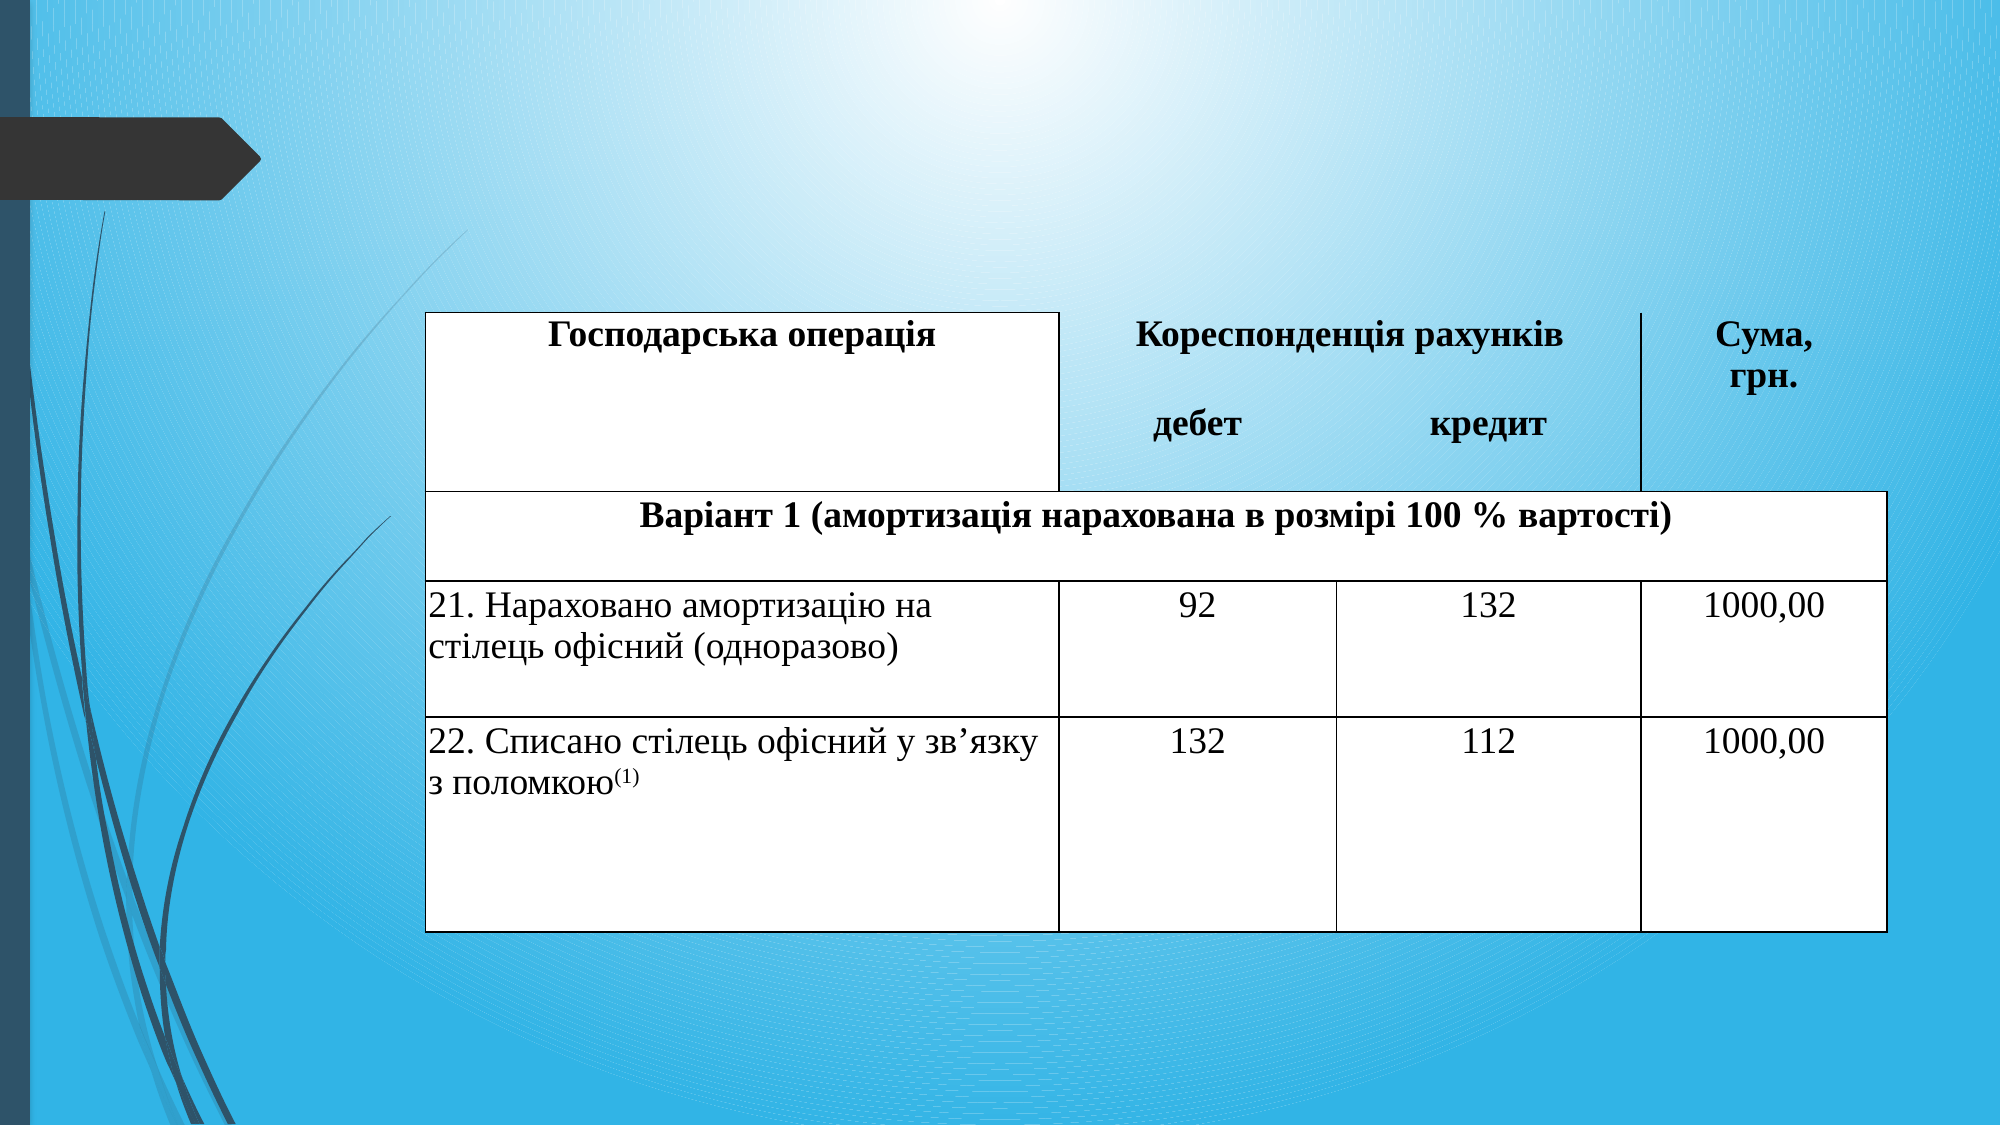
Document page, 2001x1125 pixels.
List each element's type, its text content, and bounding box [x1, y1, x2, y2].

table_cell 1000,00 [1642, 582, 1886, 716]
table_cell дебет [1060, 402, 1336, 491]
table_cell кредит [1336, 402, 1640, 491]
table_cell 132 [1060, 718, 1336, 931]
table_cell 132 [1337, 582, 1640, 716]
table_header Господарська операція [426, 313, 1058, 491]
table_header Кореспонденція рахунків [1060, 313, 1640, 402]
table_header Сума, грн. [1642, 313, 1887, 491]
table_cell 92 [1060, 582, 1336, 716]
table_cell 1000,00 [1642, 718, 1886, 931]
table_cell 112 [1337, 718, 1640, 931]
table_cell 22. Списано стілець офісний у зв’язку з поломкою(1) [426, 718, 1058, 931]
table_cell 21. Нараховано амортизацію на стілець офісний (одноразово) [426, 582, 1058, 716]
table_cell Варіант 1 (амортизація нарахована в розмірі 100 % вартості) [426, 492, 1886, 580]
